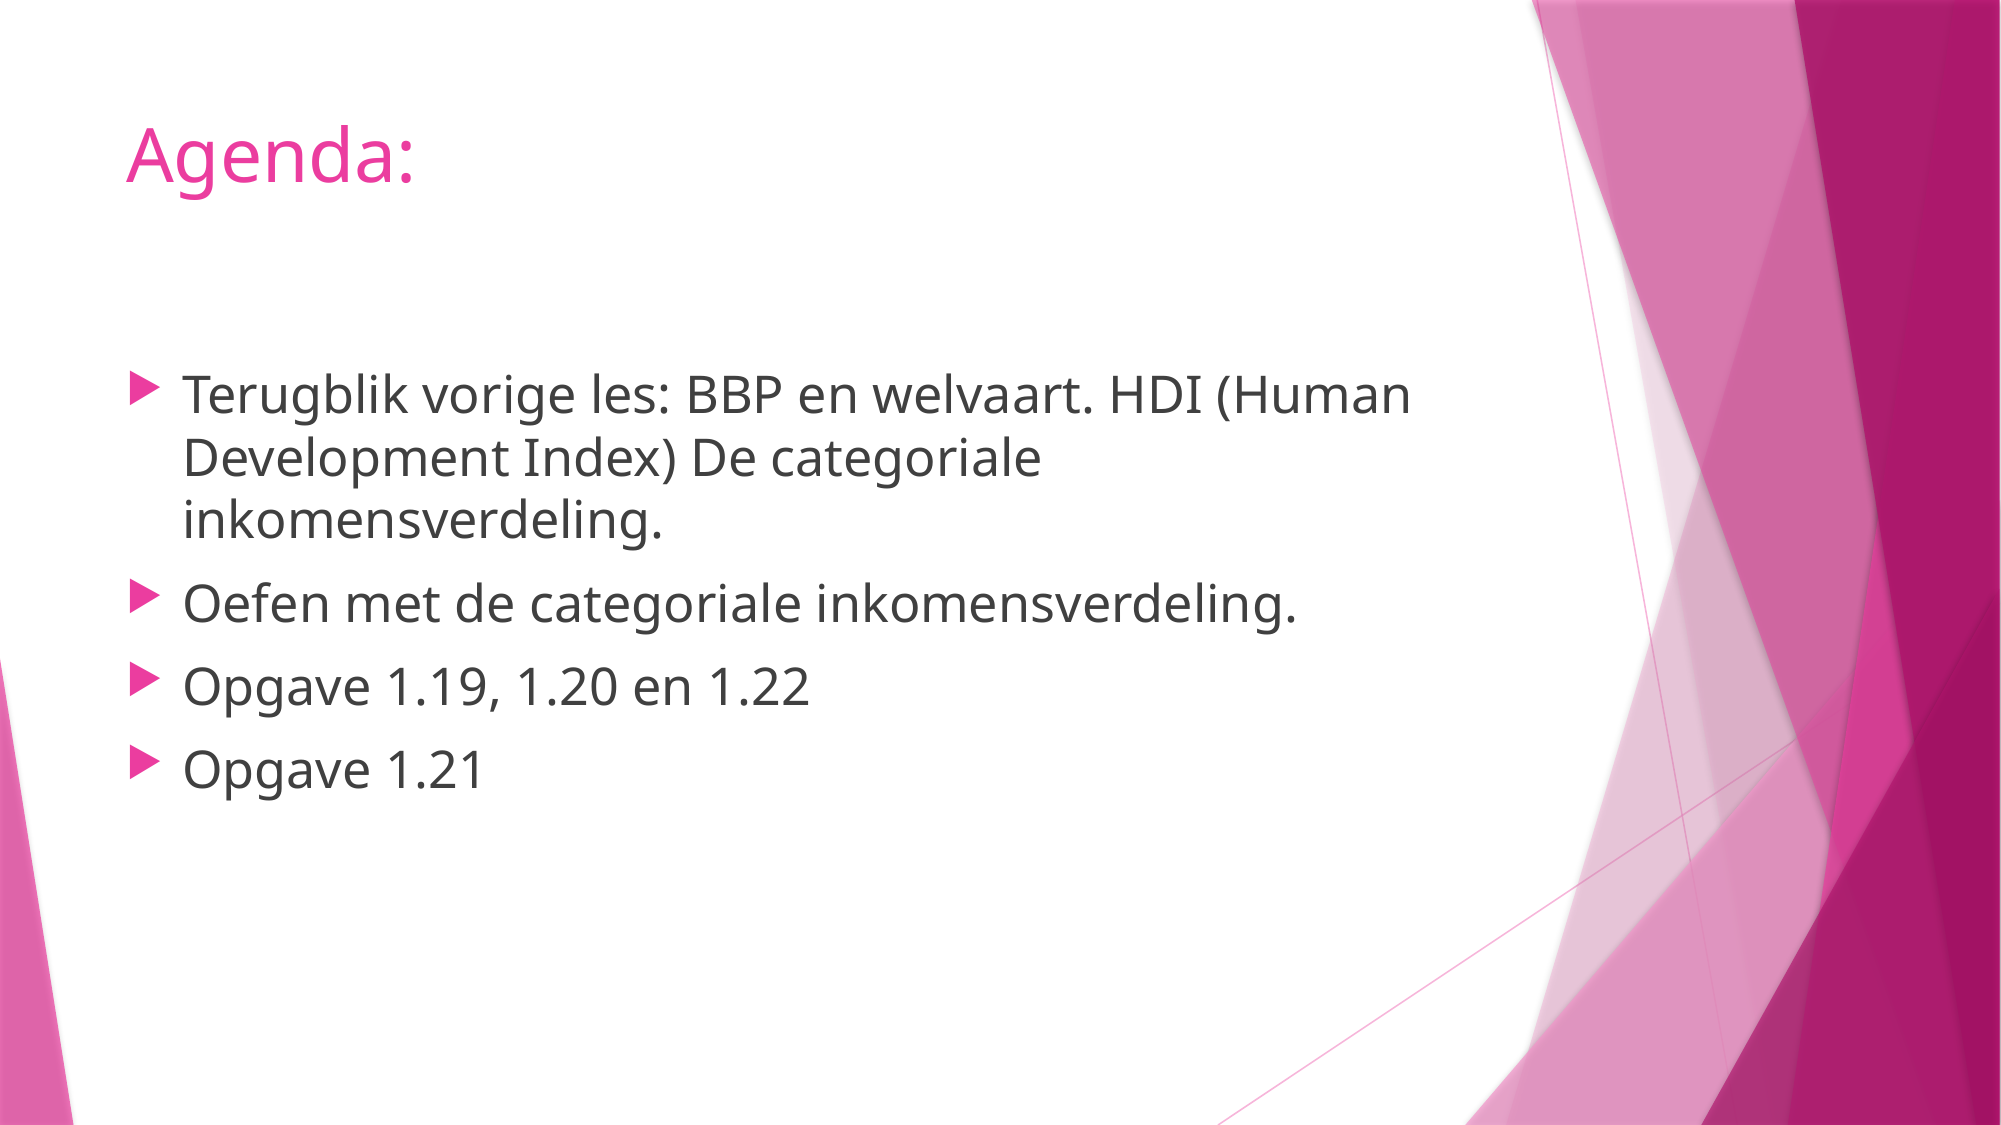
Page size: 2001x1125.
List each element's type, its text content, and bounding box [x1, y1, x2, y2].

list Terugblik vorige les: BBP en welvaart. HDI (Human Development Index) De categoriale inkomensverdeling. Oefen met de categoriale inkomensverdeling. Opgave 1.19, 1.20 en 1.22 Opgave 1.21 [111, 354, 1522, 992]
title Agenda: [111, 99, 1522, 317]
